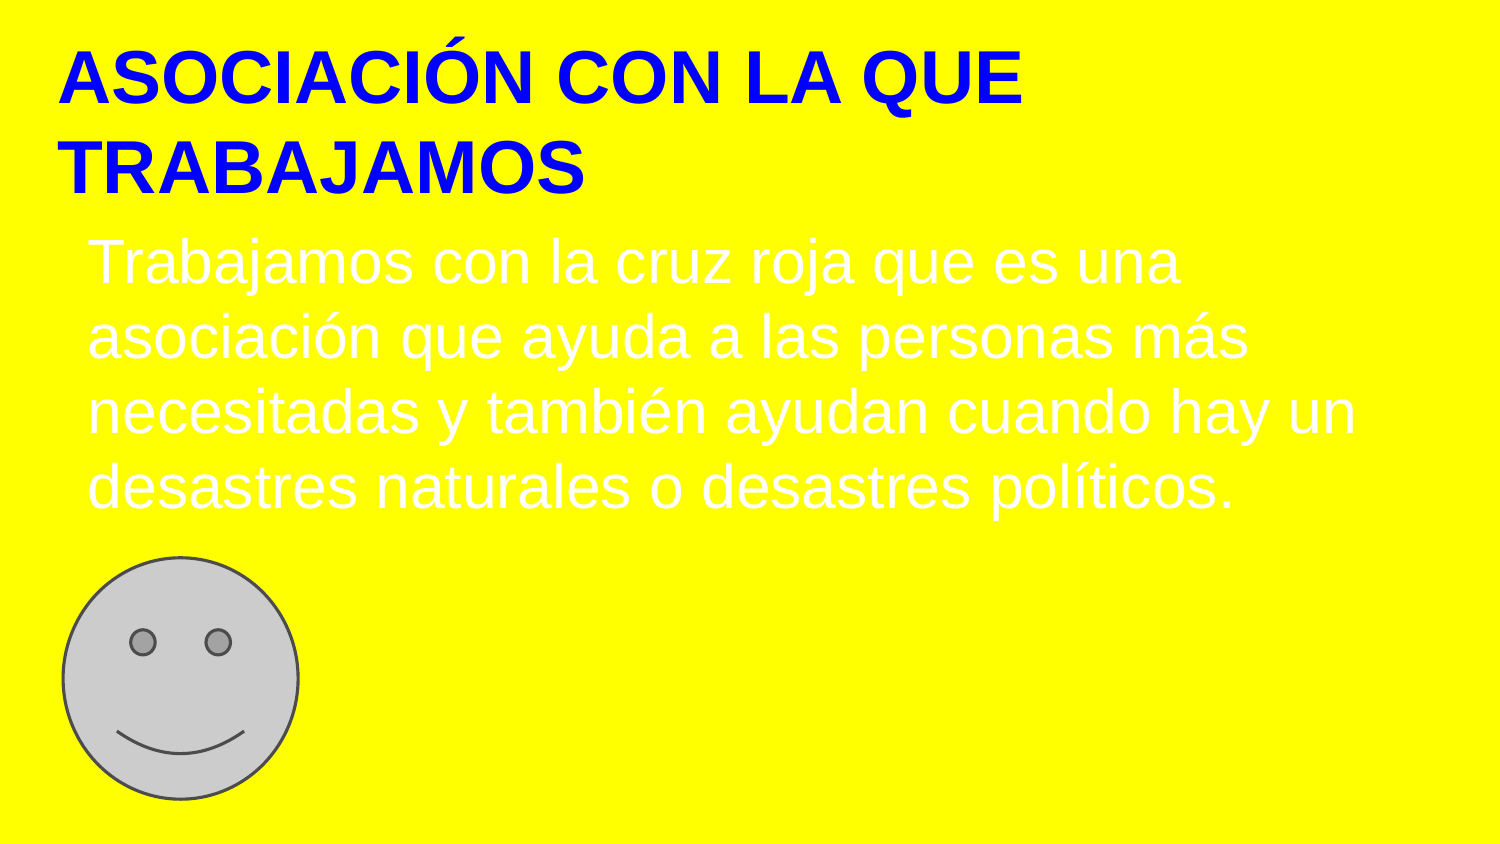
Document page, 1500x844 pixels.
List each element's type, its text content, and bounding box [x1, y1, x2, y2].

title ASOCIACIÓN CON LA QUE TRABAJAMOS [42, 31, 1416, 224]
list Trabajamos con la cruz roja que es una asociación que ayuda a las personas más necesitadas y también ayudan cuando hay un desastres naturales o desastres políticos. [72, 206, 1425, 808]
text_box [63, 557, 299, 800]
